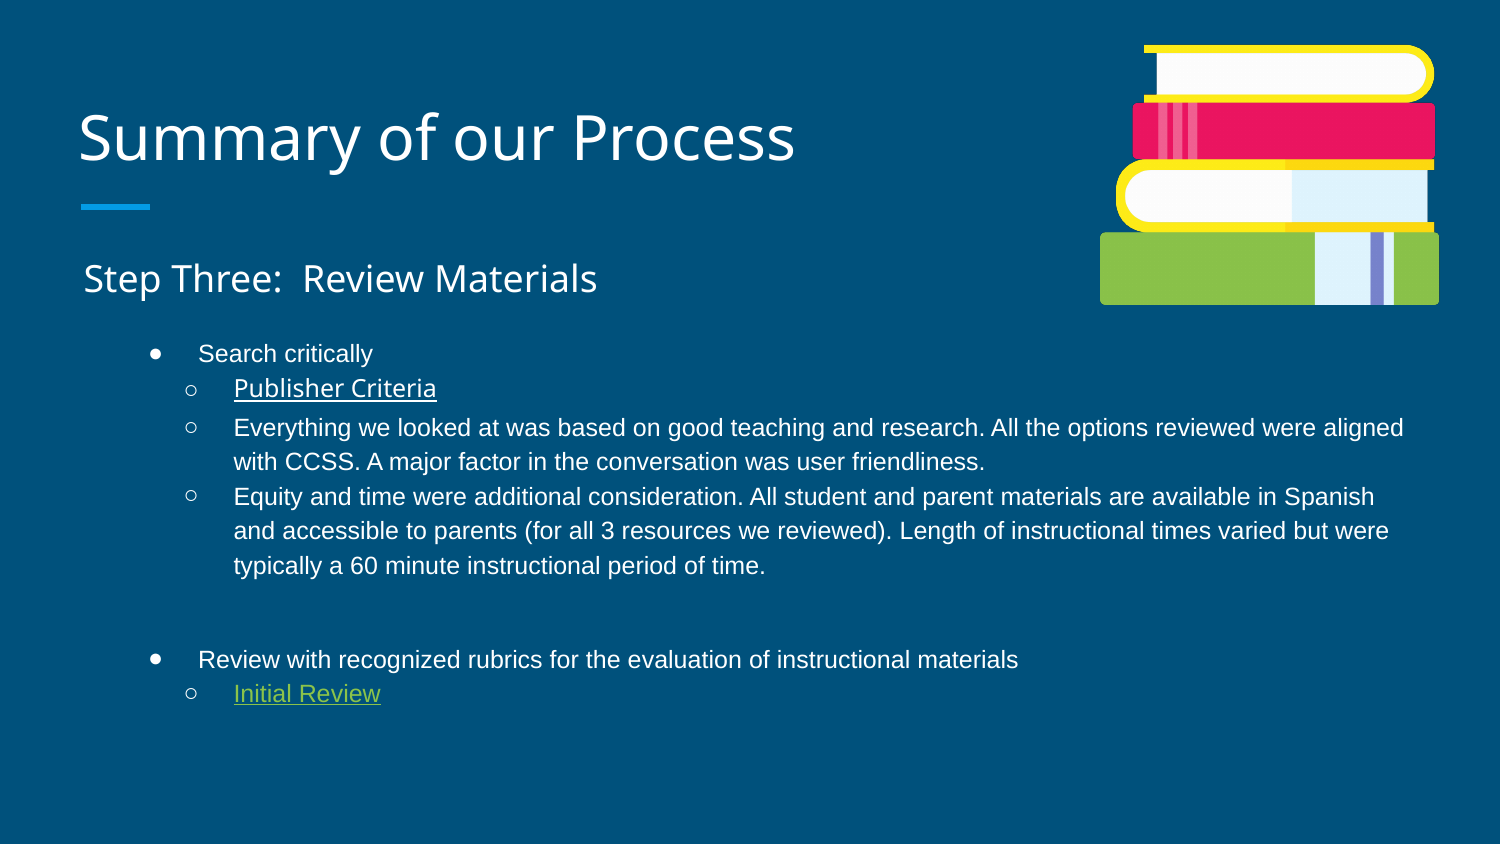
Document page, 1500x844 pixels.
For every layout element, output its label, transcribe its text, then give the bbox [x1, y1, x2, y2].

title Summary of our Process [63, 75, 1095, 188]
list Step Three: Review Materials Search critically Publisher Criteria Everything we looked at was based on good teaching and research. All the options reviewed were aligned with CCSS. A major factor in the conversation was user friendliness. Equity and time were additional consideration. All student and parent materials are available in Spanish and accessible to parents (for all 3 resources we reviewed). Length of instructional times varied but were typically a 60 minute instructional period of time. Review with recognized rubrics for the evaluation of instructional materials Initial Review [68, 233, 1442, 739]
picture [1101, 45, 1439, 304]
